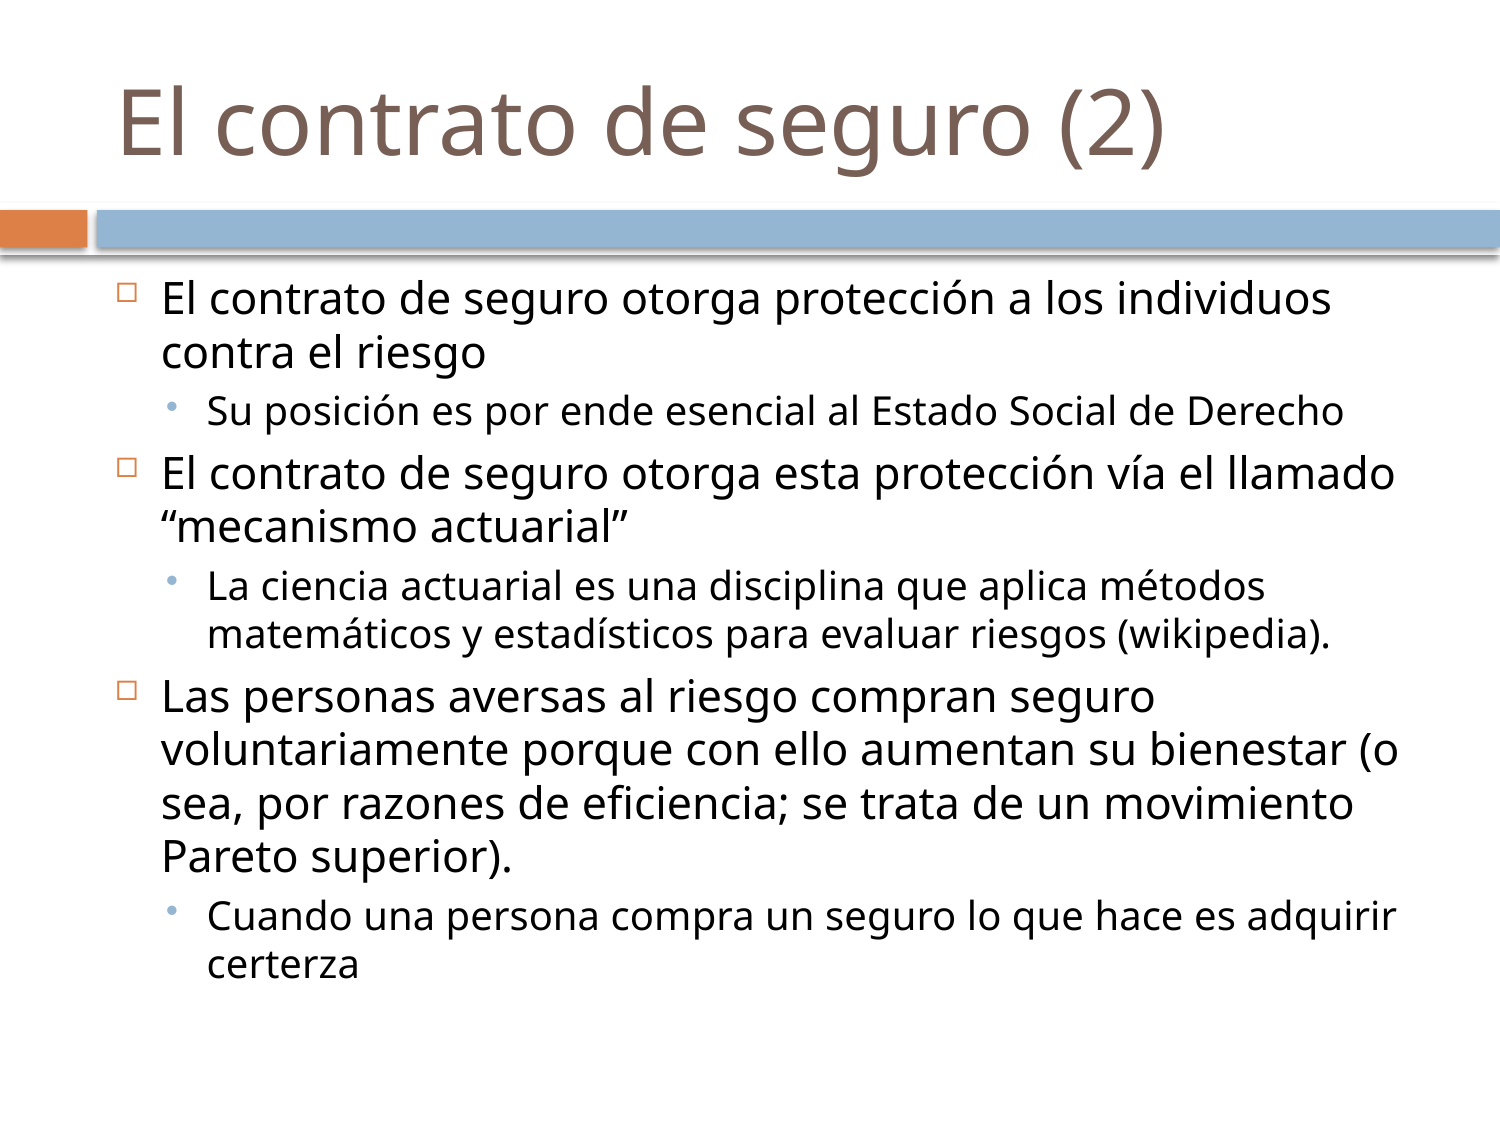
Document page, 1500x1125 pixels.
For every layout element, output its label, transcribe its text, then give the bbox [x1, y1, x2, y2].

title El contrato de seguro (2) [100, 37, 1438, 200]
list El contrato de seguro otorga protección a los individuos contra el riesgo Su posición es por ende esencial al Estado Social de Derecho El contrato de seguro otorga esta protección vía el llamado “mecanismo actuarial” La ciencia actuarial es una disciplina que aplica métodos matemáticos y estadísticos para evaluar riesgos (wikipedia). Las personas aversas al riesgo compran seguro voluntariamente porque con ello aumentan su bienestar (o sea, por razones de eficiencia; se trata de un movimiento Pareto superior). Cuando una persona compra un seguro lo que hace es adquirir certerza [100, 262, 1438, 1000]
